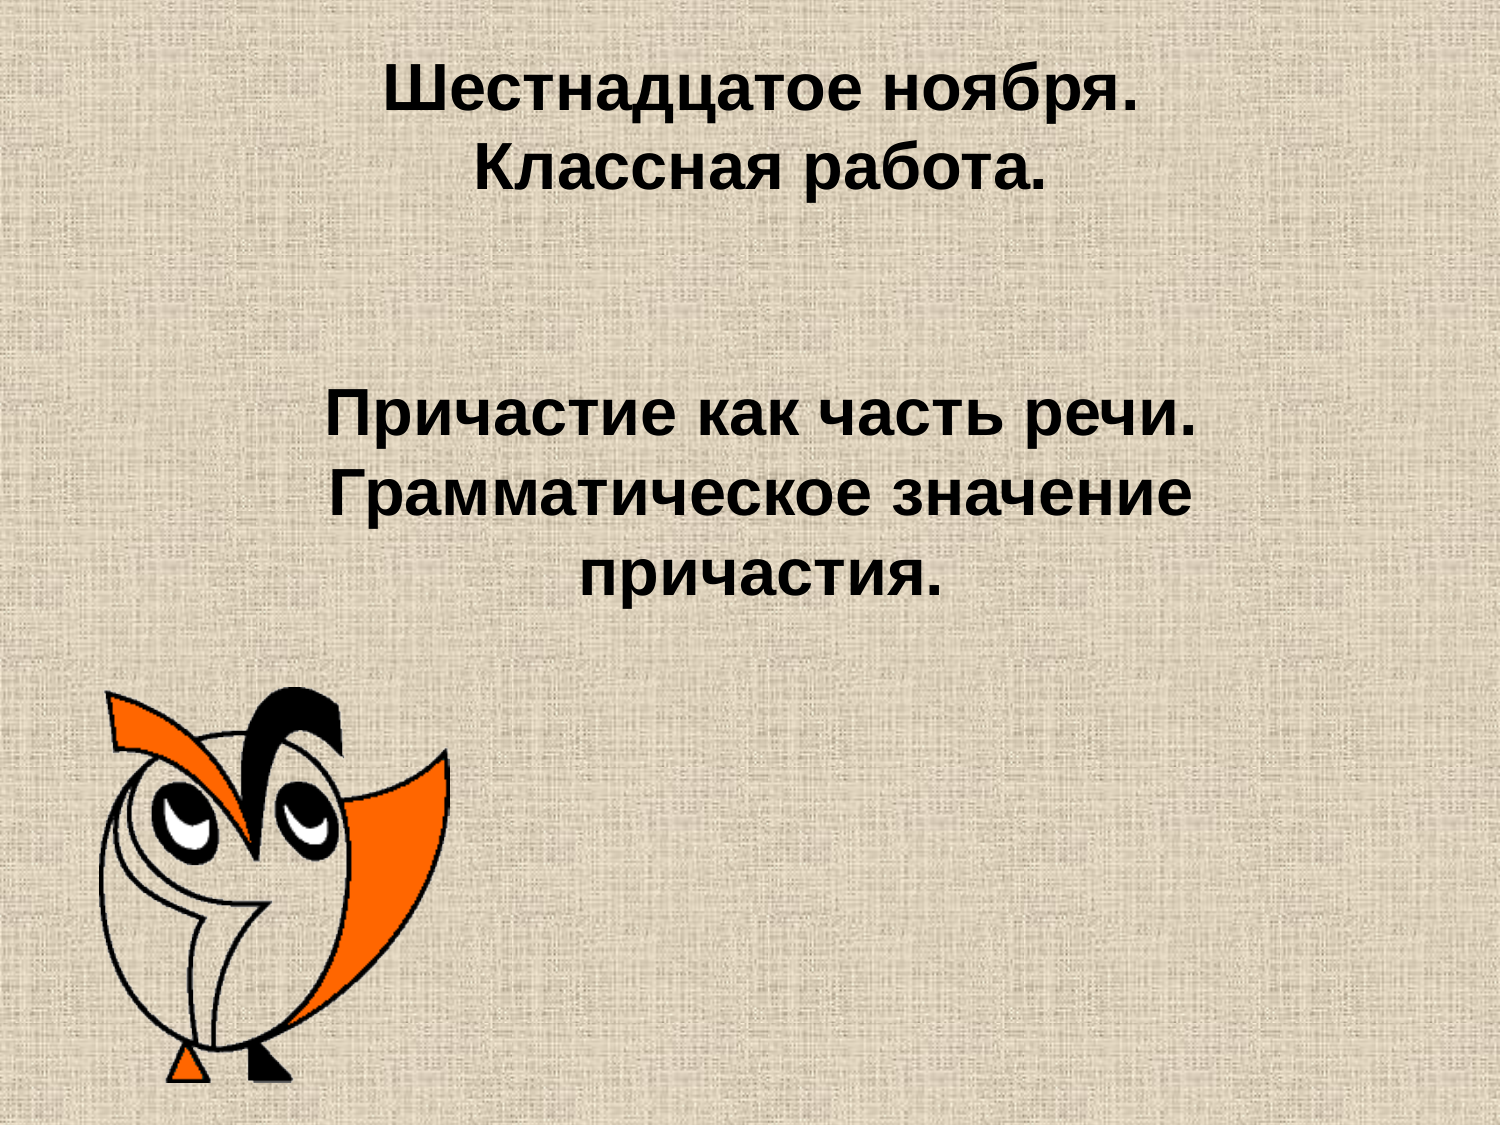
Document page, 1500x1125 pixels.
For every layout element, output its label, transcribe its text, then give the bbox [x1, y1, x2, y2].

picture [0, 0, 1500, 1125]
title Шестнадцатое ноября. Классная работа. [123, 42, 1400, 285]
subtitle Причастие как часть речи. Грамматическое значение причастия. [123, 361, 1400, 650]
